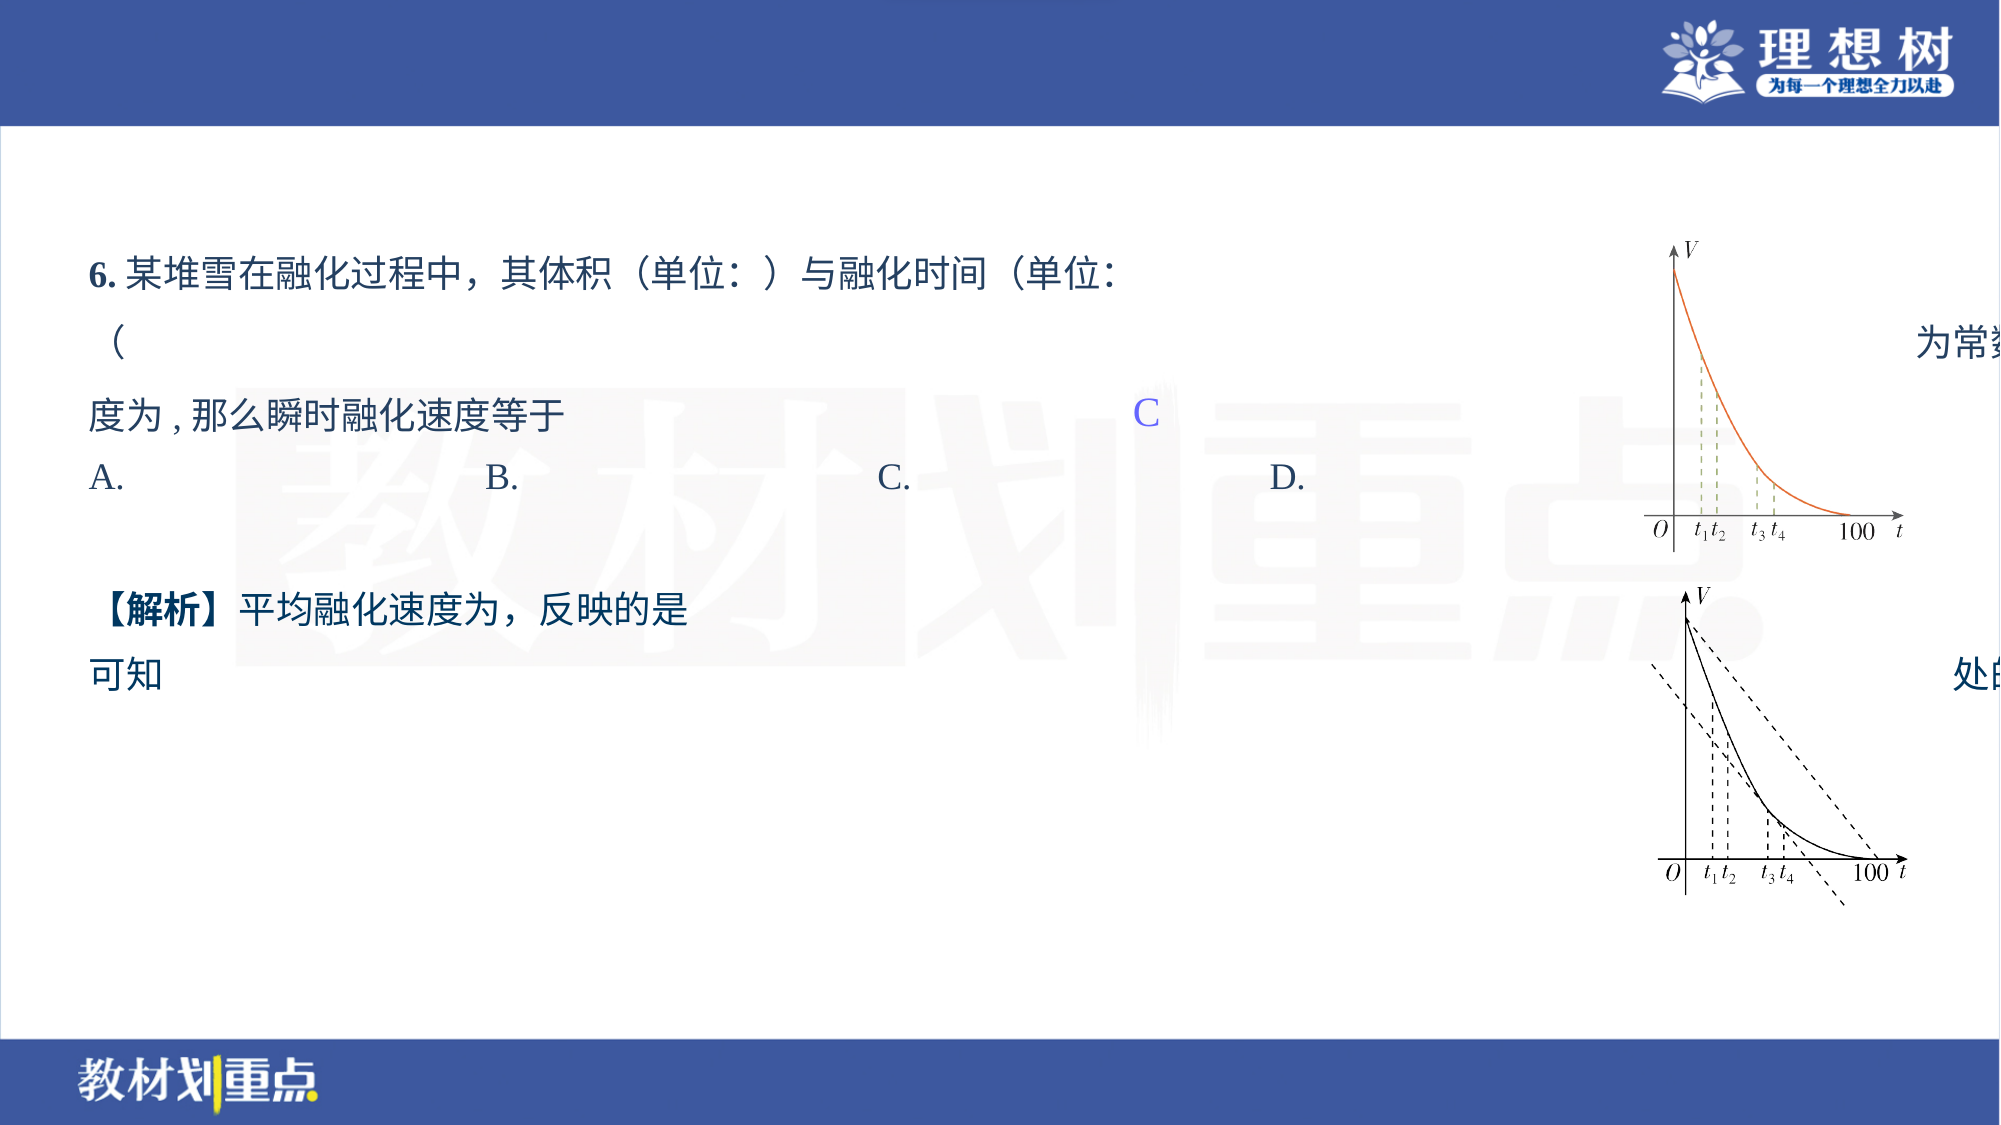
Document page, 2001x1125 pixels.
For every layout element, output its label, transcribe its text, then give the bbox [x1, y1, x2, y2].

text_box C [1117, 382, 1176, 433]
picture [0, 0, 2000, 1125]
picture [1996, 675, 2000, 685]
